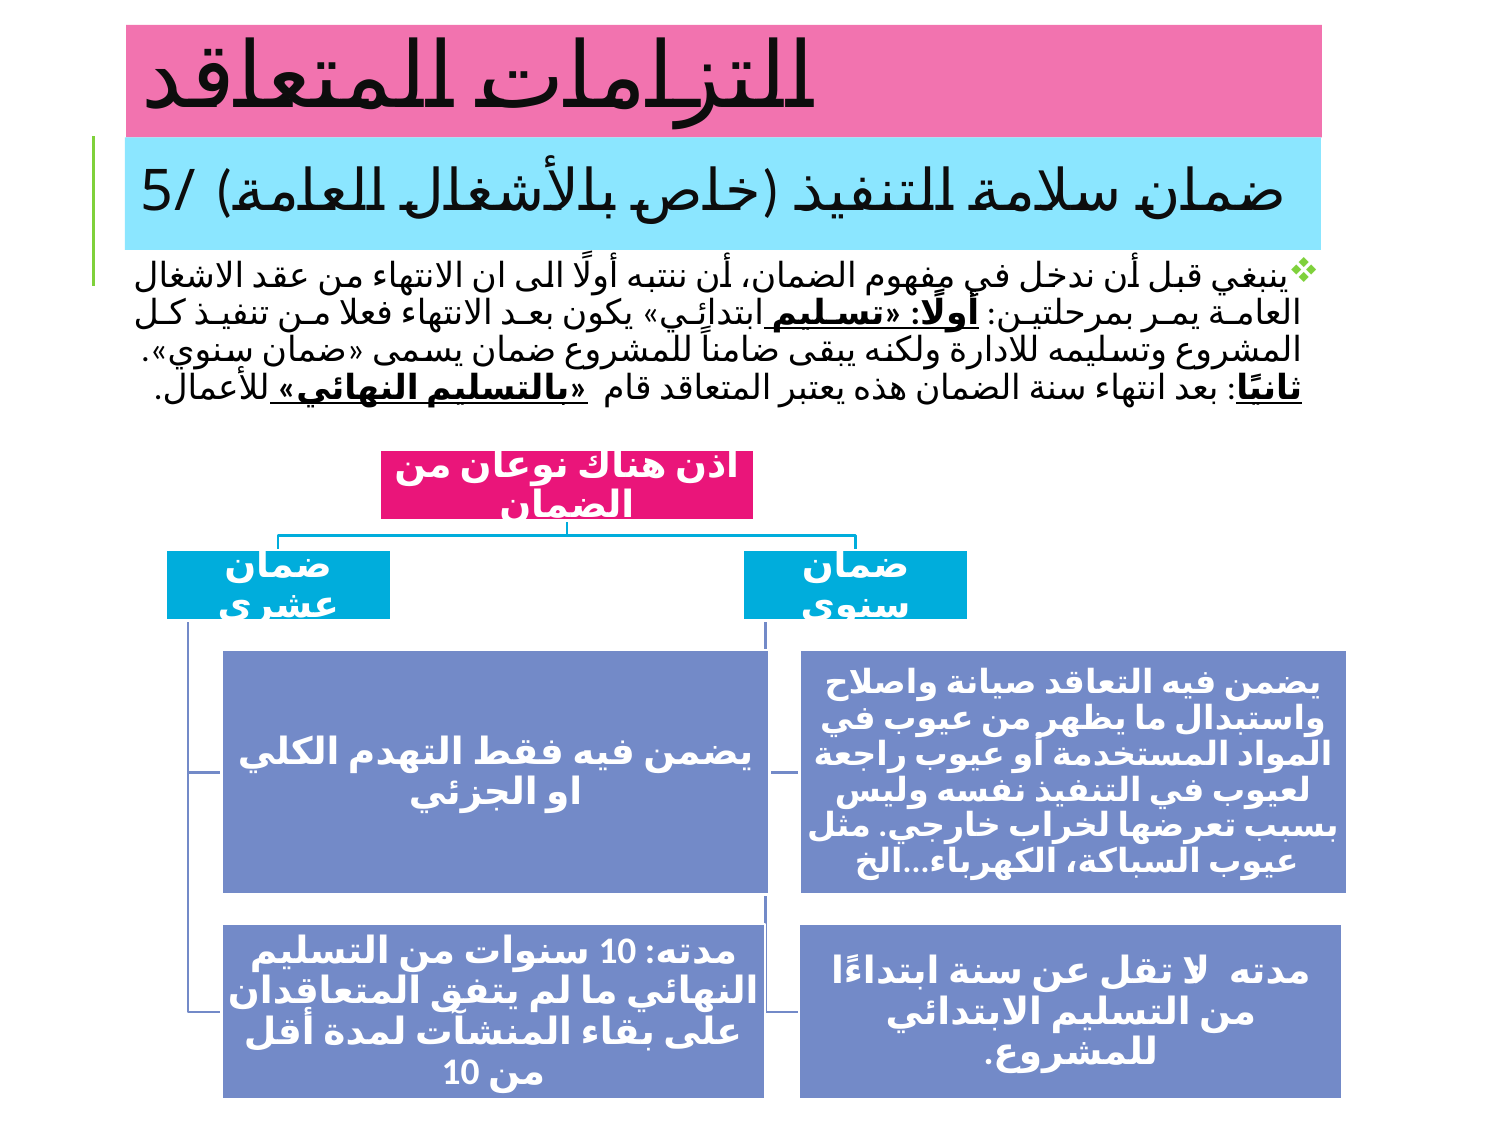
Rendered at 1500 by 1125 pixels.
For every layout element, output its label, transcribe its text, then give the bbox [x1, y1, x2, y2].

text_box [99, 449, 1413, 1101]
list ينبغي قبل أن ندخل في مفهوم الضمان، أن ننتبه أولًا الى ان الانتهاء من عقد الاشغال العامة يمر بمرحلتين: أولًا: «تسليم ابتدائي» يكون بعد الانتهاء فعلا من تنفيذ كل المشروع وتسليمه للادارة ولكنه يبقى ضامناً للمشروع ضمان يسمى «ضمان سنوي». ثانيًا: بعد انتهاء سنة الضمان هذه يعتبر المتعاقد قام «بالتسليم النهائي» للأعمال. [126, 249, 1322, 444]
text_box 5/ ضمان سلامة التنفيذ (خاص بالأشغال العامة) [124, 137, 1321, 250]
title التزامات المتعاقد [126, 24, 1322, 138]
